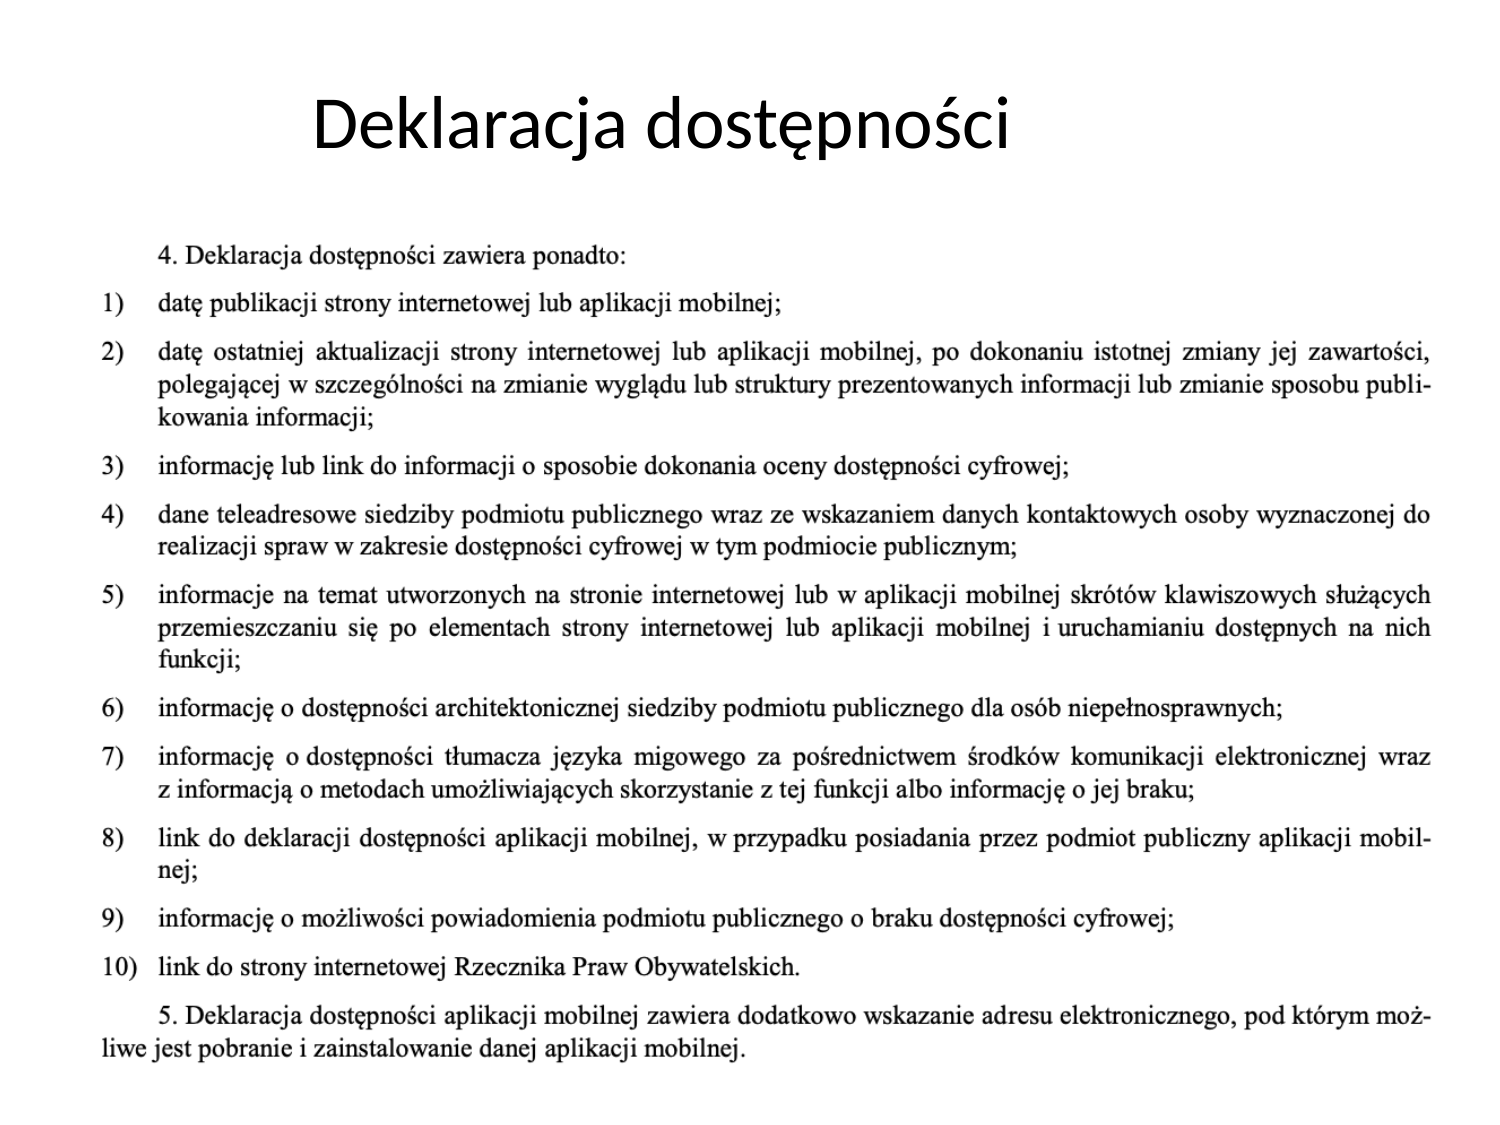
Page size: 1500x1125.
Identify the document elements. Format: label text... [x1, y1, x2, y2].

title Deklaracja dostępności [303, 52, 1500, 185]
picture [18, 227, 1500, 1073]
